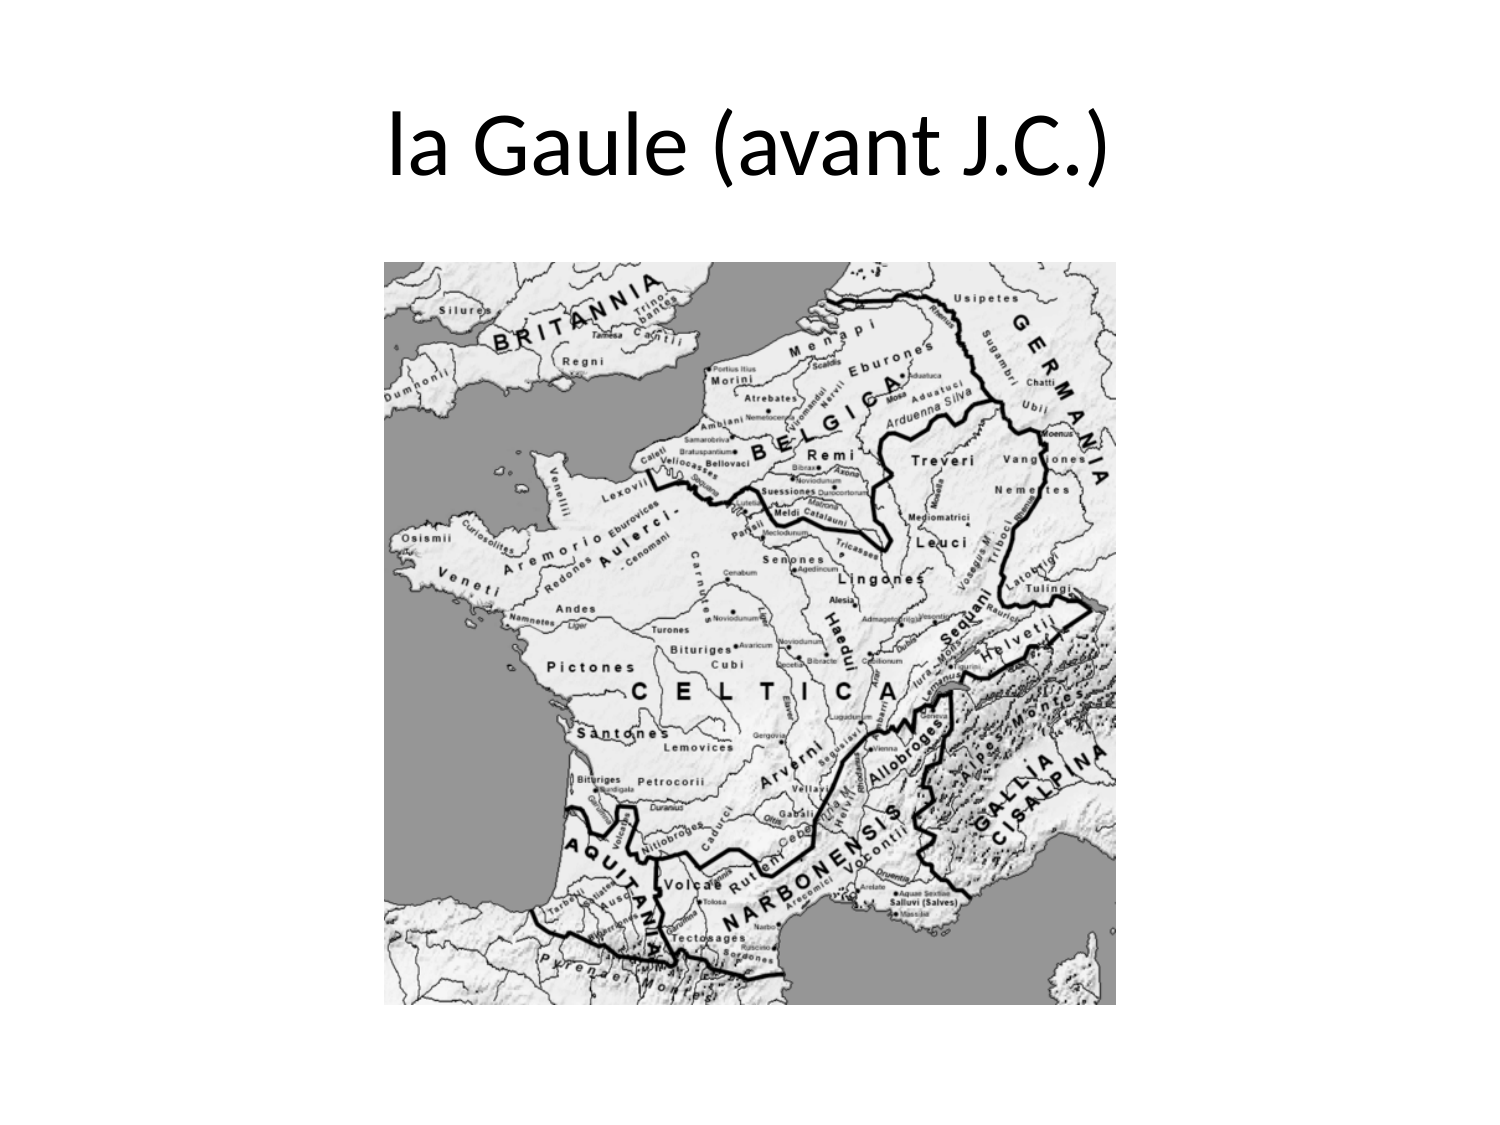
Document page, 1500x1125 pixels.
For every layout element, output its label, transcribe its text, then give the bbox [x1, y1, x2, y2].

title la Gaule (avant J.C.) [75, 45, 1425, 233]
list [384, 262, 1116, 1006]
